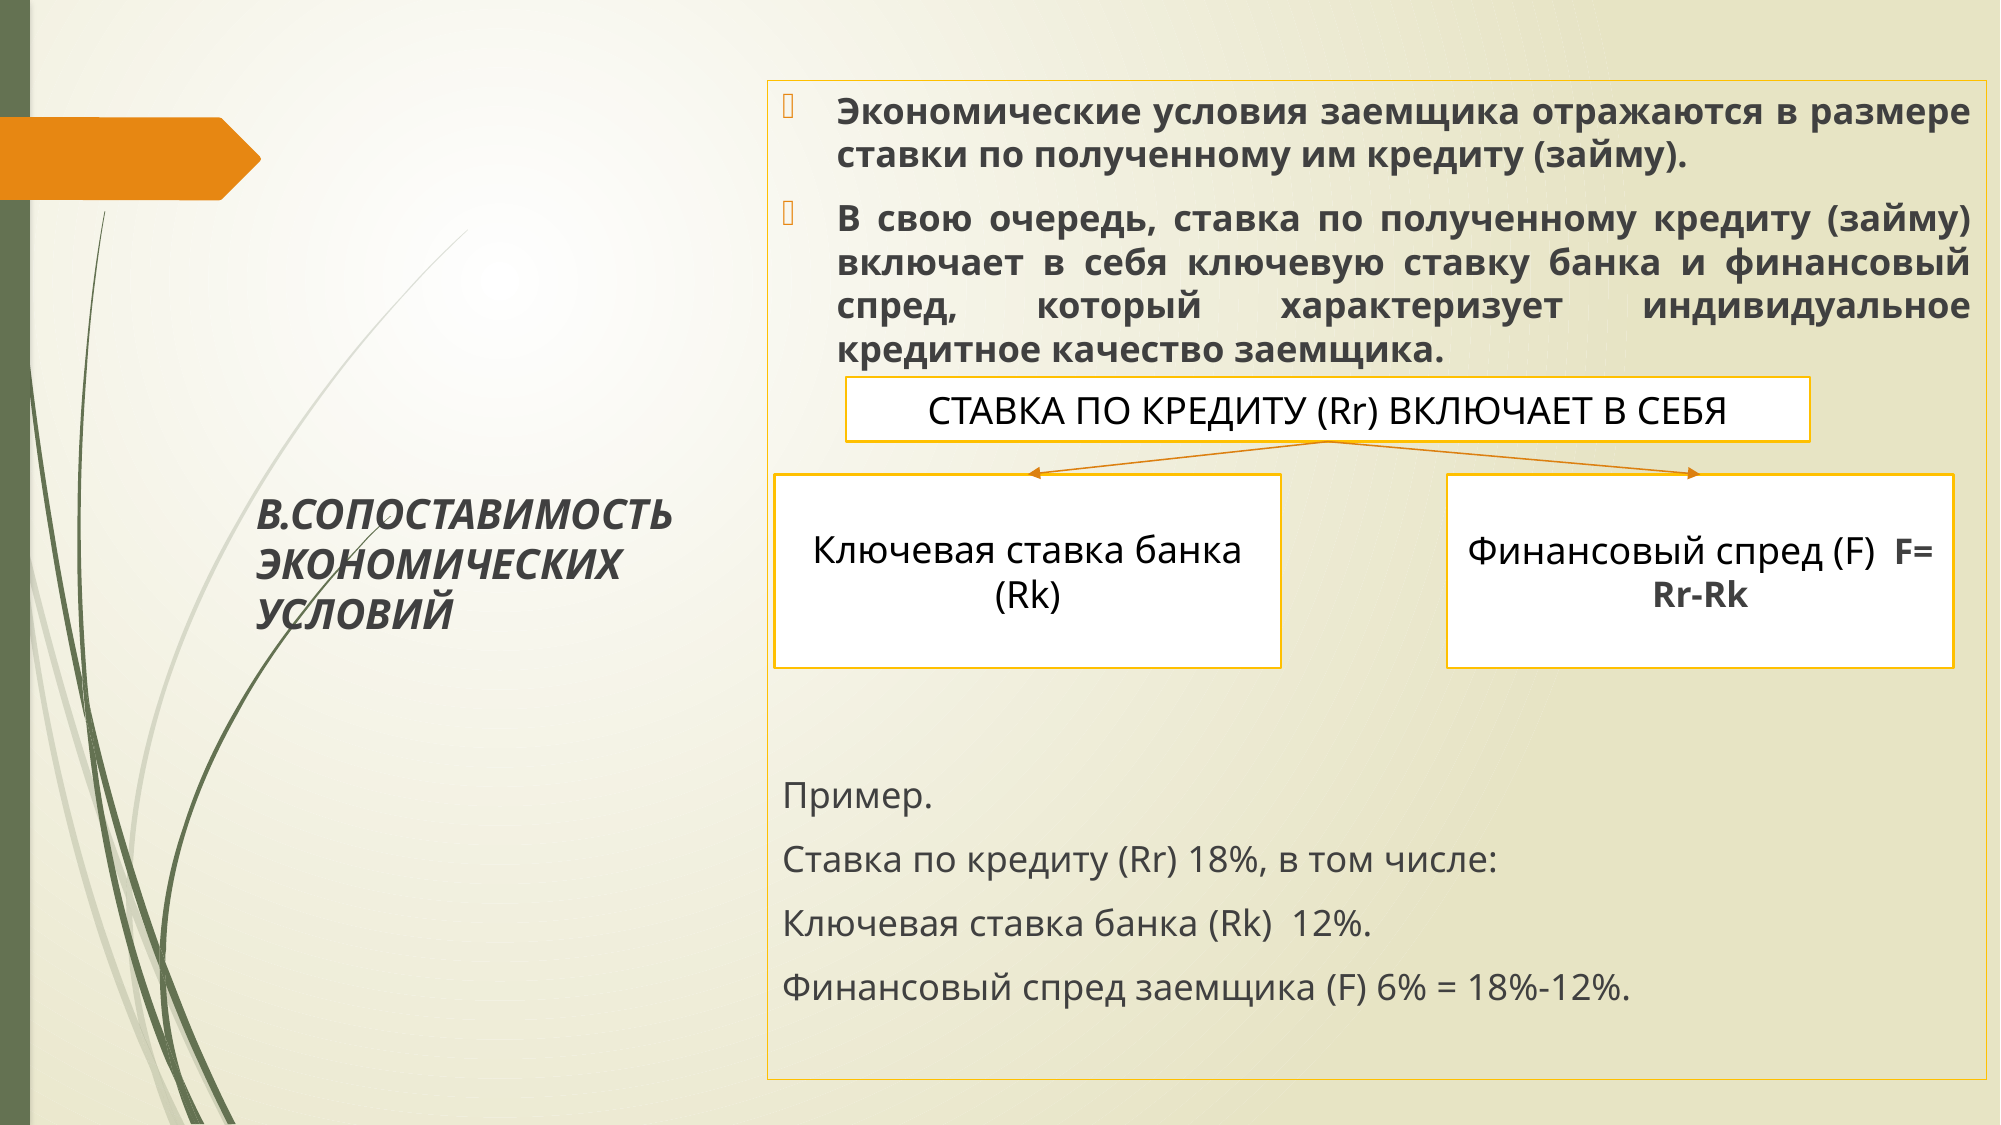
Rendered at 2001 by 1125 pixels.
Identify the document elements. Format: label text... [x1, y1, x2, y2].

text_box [1027, 441, 1326, 475]
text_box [1327, 441, 1701, 475]
list [108, 759, 615, 792]
text_box СТАВКА ПО КРЕДИТУ (Rr) ВКЛЮЧАЕТ В СЕБЯ [845, 376, 1811, 443]
text_box Ключевая ставка банка (Rk) [773, 473, 1282, 669]
title В.СОПОСТАВИМОСТЬ ЭКОНОМИЧЕСКИХ УСЛОВИЙ [241, 242, 746, 883]
text_box Финансовый спред (F) F= Rr-Rk [1446, 473, 1955, 669]
list Экономические условия заемщика отражаются в размере ставки по полученному им кредиту (займу). В свою очередь, ставка по полученному кредиту (займу) включает в себя ключевую ставку банка и финансовый спред, который характеризует индивидуальное кредитное качество заемщика. Пример. Ставка по кредиту (Rr) 18%, в том числе: Ключевая ставка банка (Rk) 12%. Финансовый спред заемщика (F) 6% = 18%-12%. [767, 80, 1987, 1080]
